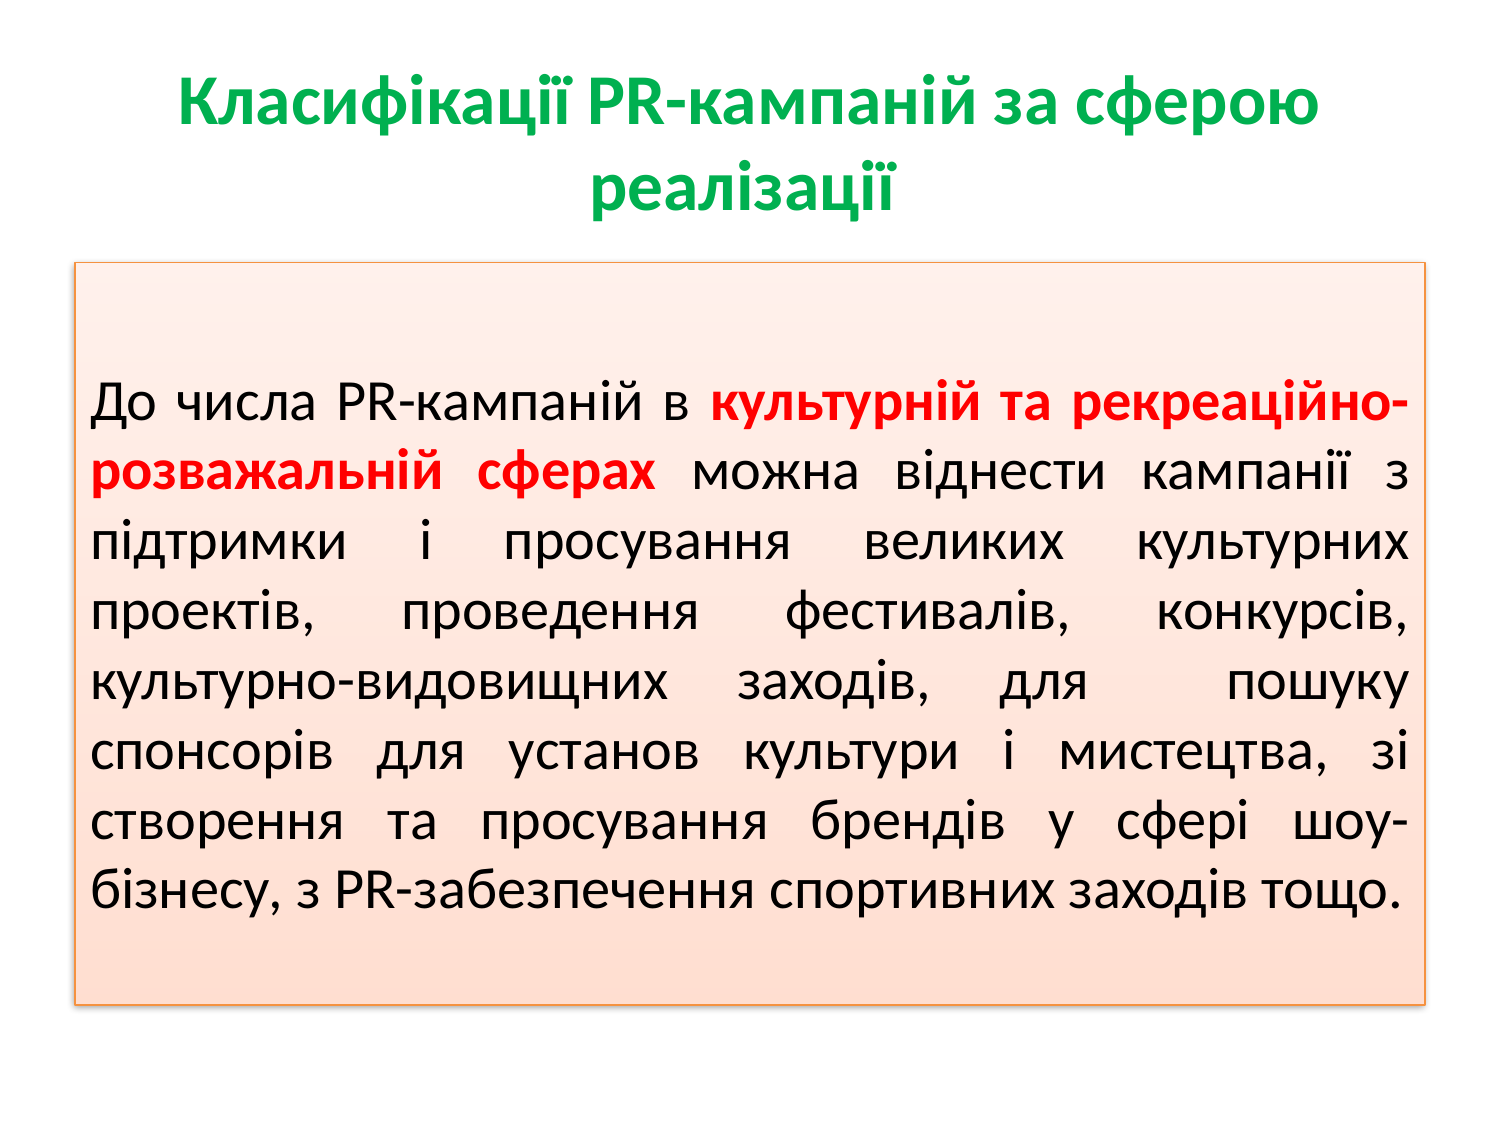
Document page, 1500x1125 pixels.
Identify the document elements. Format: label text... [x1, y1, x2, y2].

list До числа PR-кампаній в культурній та рекреаційно-розважальній сферах можна віднести кампанії з підтримки і просування великих культурних проектів, проведення фестивалів, конкурсів, культурно-видовищних заходів, для пошуку спонсорів для установ культури і мистецтва, зі створення та просування брендів у сфері шоу-бізнесу, з PR-забезпечення спортивних заходів тощо. [74, 262, 1426, 1006]
title Класифікації PR-кампаній за сферою реалізації [75, 45, 1425, 233]
